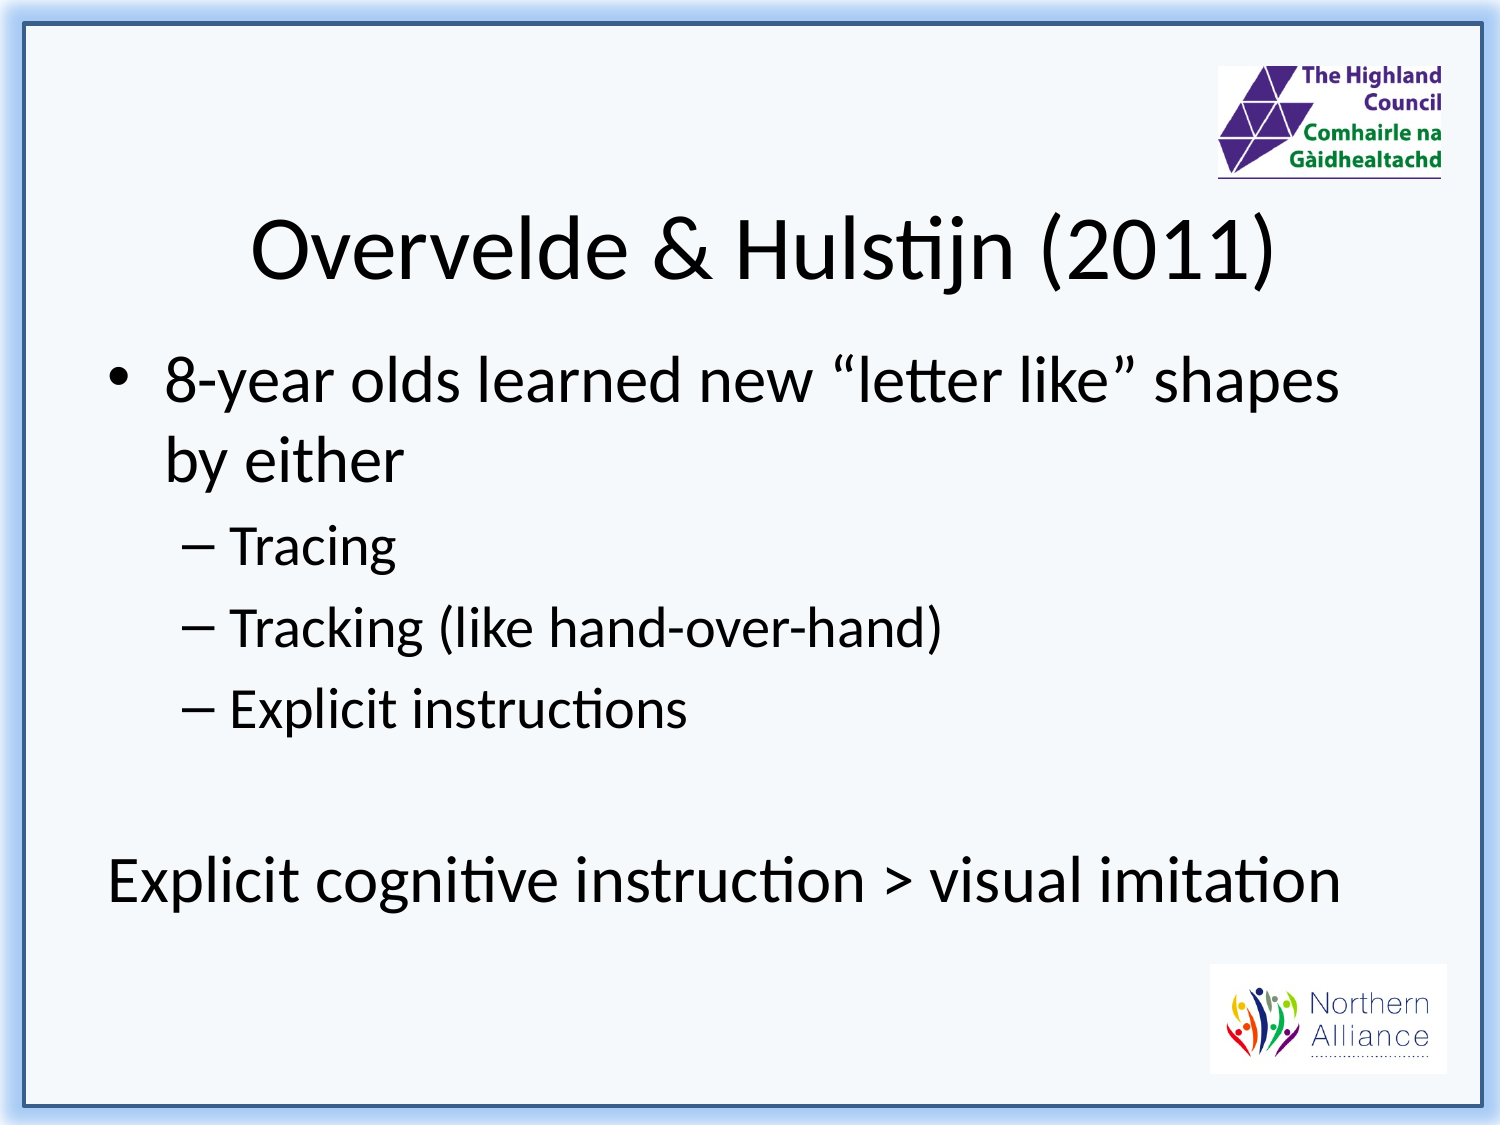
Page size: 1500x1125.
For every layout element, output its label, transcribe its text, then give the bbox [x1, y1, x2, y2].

text_box [22, 21, 1484, 1108]
text_box 8-year olds learned new “letter like” shapes by either Tracing Tracking (like hand-over-hand) Explicit instructions Explicit cognitive instruction > visual imitation [92, 328, 1413, 1071]
picture [1210, 963, 1448, 1075]
title Overvelde & Hulstijn (2011) [90, 149, 1441, 337]
picture [1218, 66, 1441, 179]
